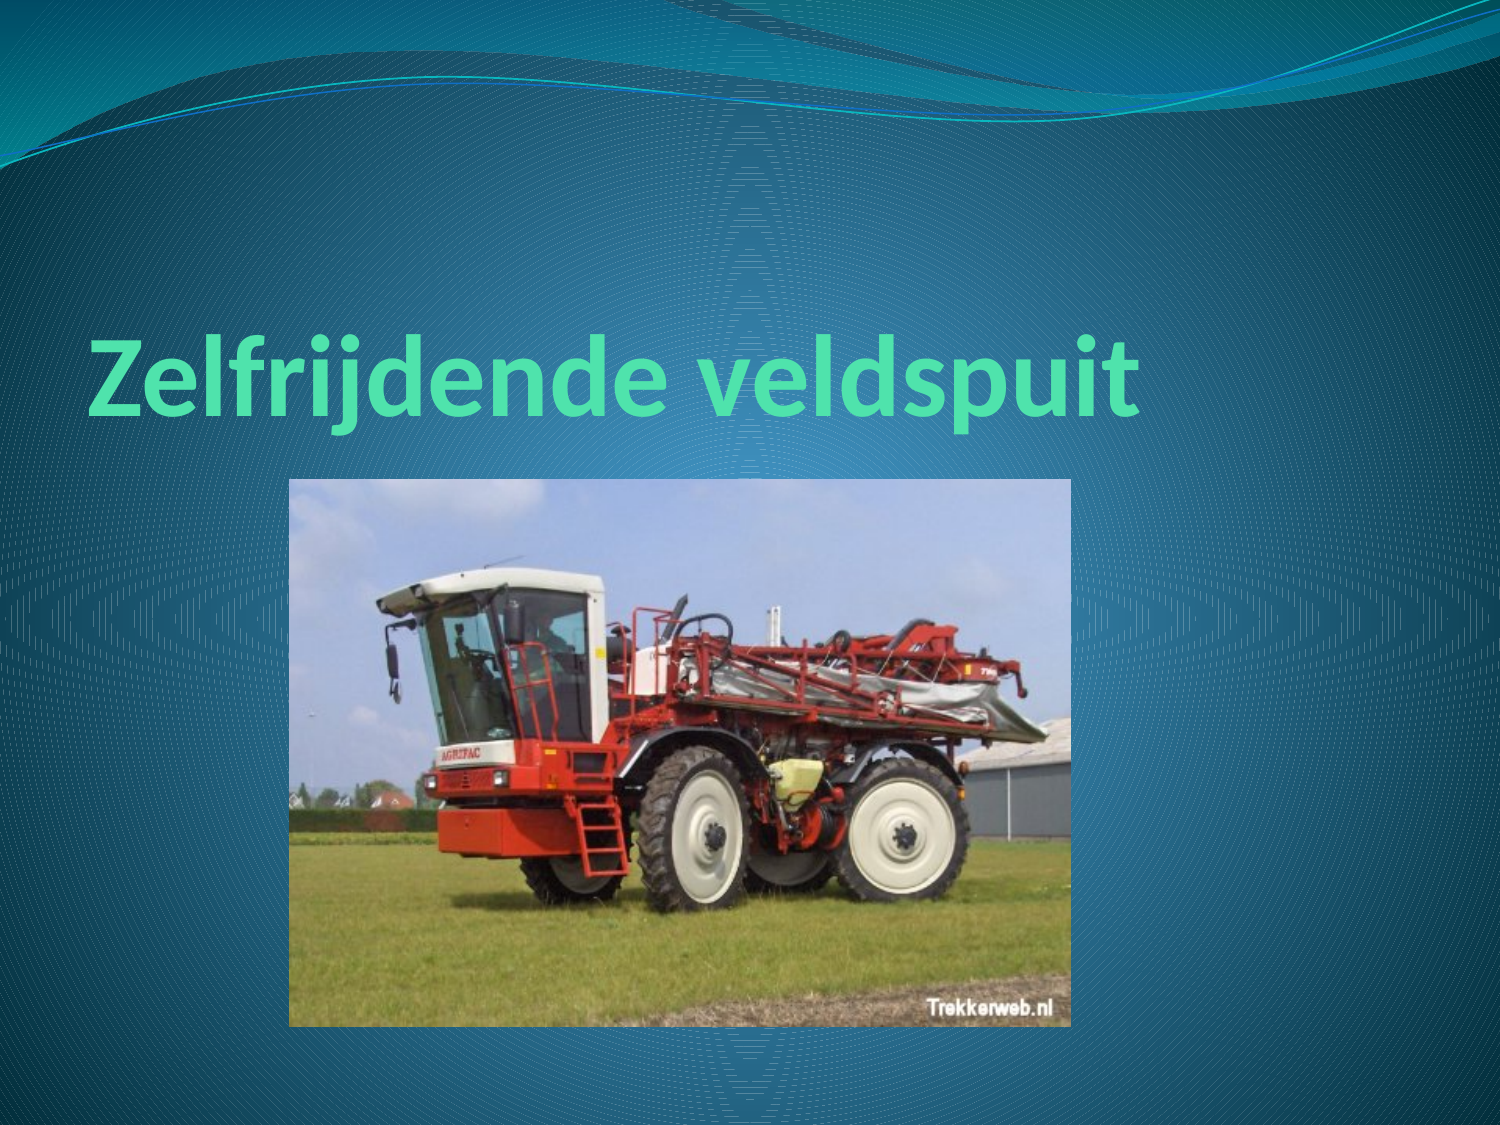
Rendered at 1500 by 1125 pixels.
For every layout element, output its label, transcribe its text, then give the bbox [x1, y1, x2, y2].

picture [289, 479, 1071, 1027]
title Zelfrijdende veldspuit [86, 216, 1362, 440]
